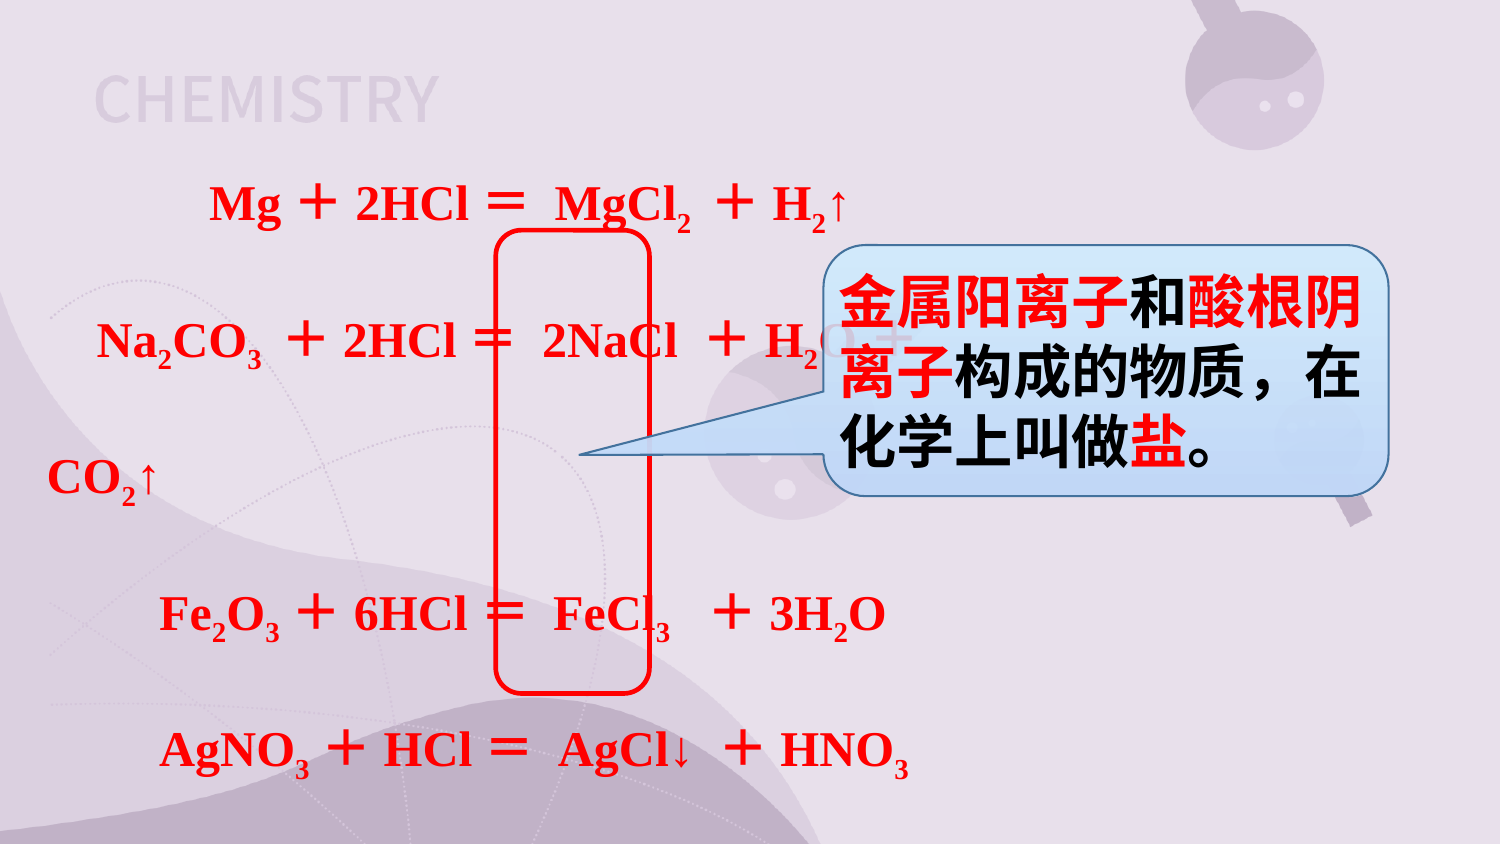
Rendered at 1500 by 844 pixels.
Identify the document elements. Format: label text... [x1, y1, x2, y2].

text_box 金属阳离子和酸根阴离子构成的物质，在化学上叫做盐。 [823, 258, 1389, 483]
text_box [494, 229, 651, 695]
text_box Mg＋2HCl＝ MgCl2 ＋H2↑ Na2CO3 ＋2HCl＝ 2NaCl ＋H2O＋CO2↑ Fe2O3＋6HCl＝ FeCl3 ＋3H2O AgNO3＋HCl＝ AgCl↓ ＋HNO3 [31, 94, 1013, 793]
text_box [578, 280, 823, 462]
text_box [833, 483, 1379, 498]
text_box [833, 243, 1379, 258]
picture [0, 0, 1500, 844]
